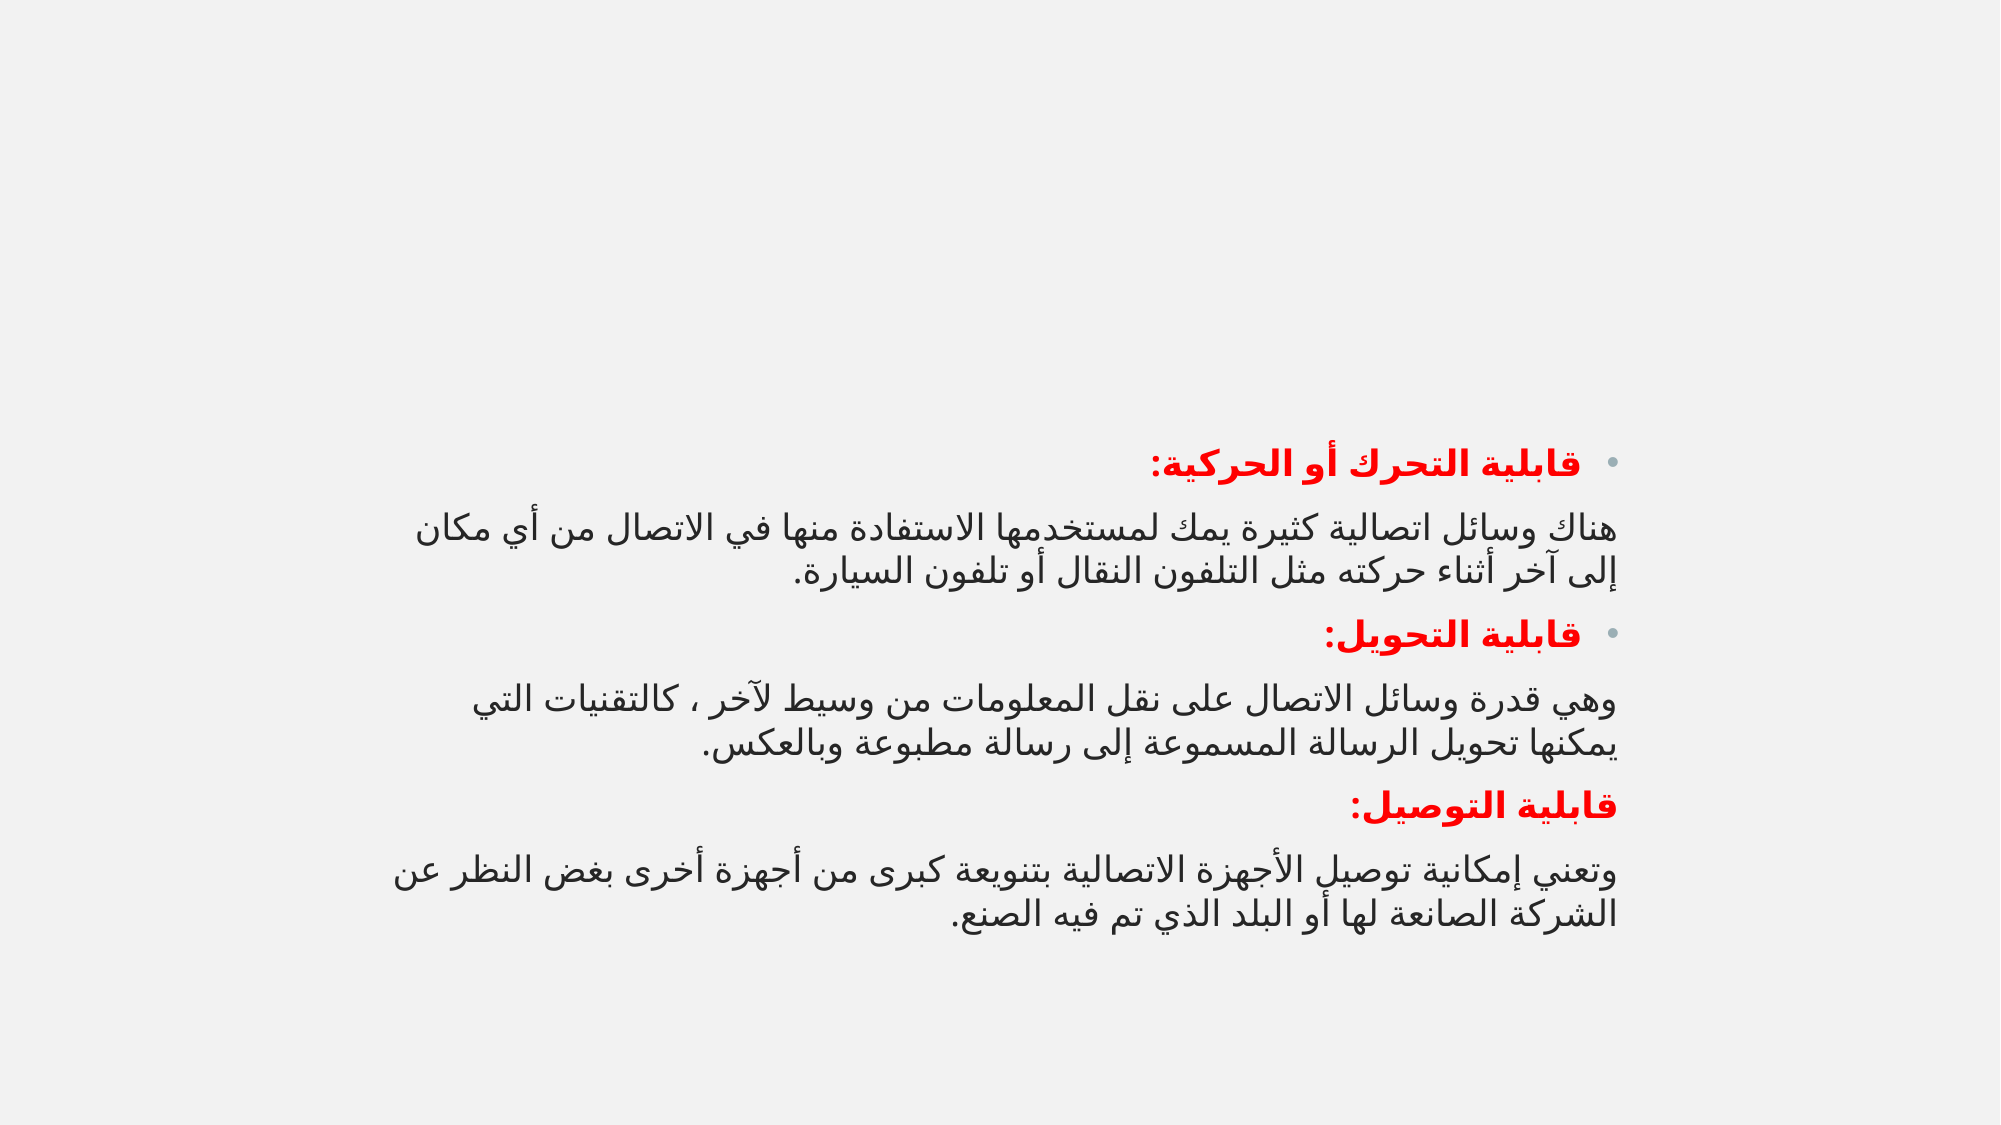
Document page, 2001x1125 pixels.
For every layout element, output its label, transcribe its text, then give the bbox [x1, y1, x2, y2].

list قابلية التحرك أو الحركية: هناك وسائل اتصالية كثيرة يمك لمستخدمها الاستفادة منها في الاتصال من أي مكان إلى آخر أثناء حركته مثل التلفون النقال أو تلفون السيارة. قابلية التحويل: وهي قدرة وسائل الاتصال على نقل المعلومات من وسيط لآخر ، كالتقنيات التي يمكنها تحويل الرسالة المسموعة إلى رسالة مطبوعة وبالعكس. قابلية التوصيل: وتعني إمكانية توصيل الأجهزة الاتصالية بتنويعة كبرى من أجهزة أخرى بغض النظر عن الشركة الصانعة لها أو البلد الذي تم فيه الصنع. [366, 432, 1634, 942]
